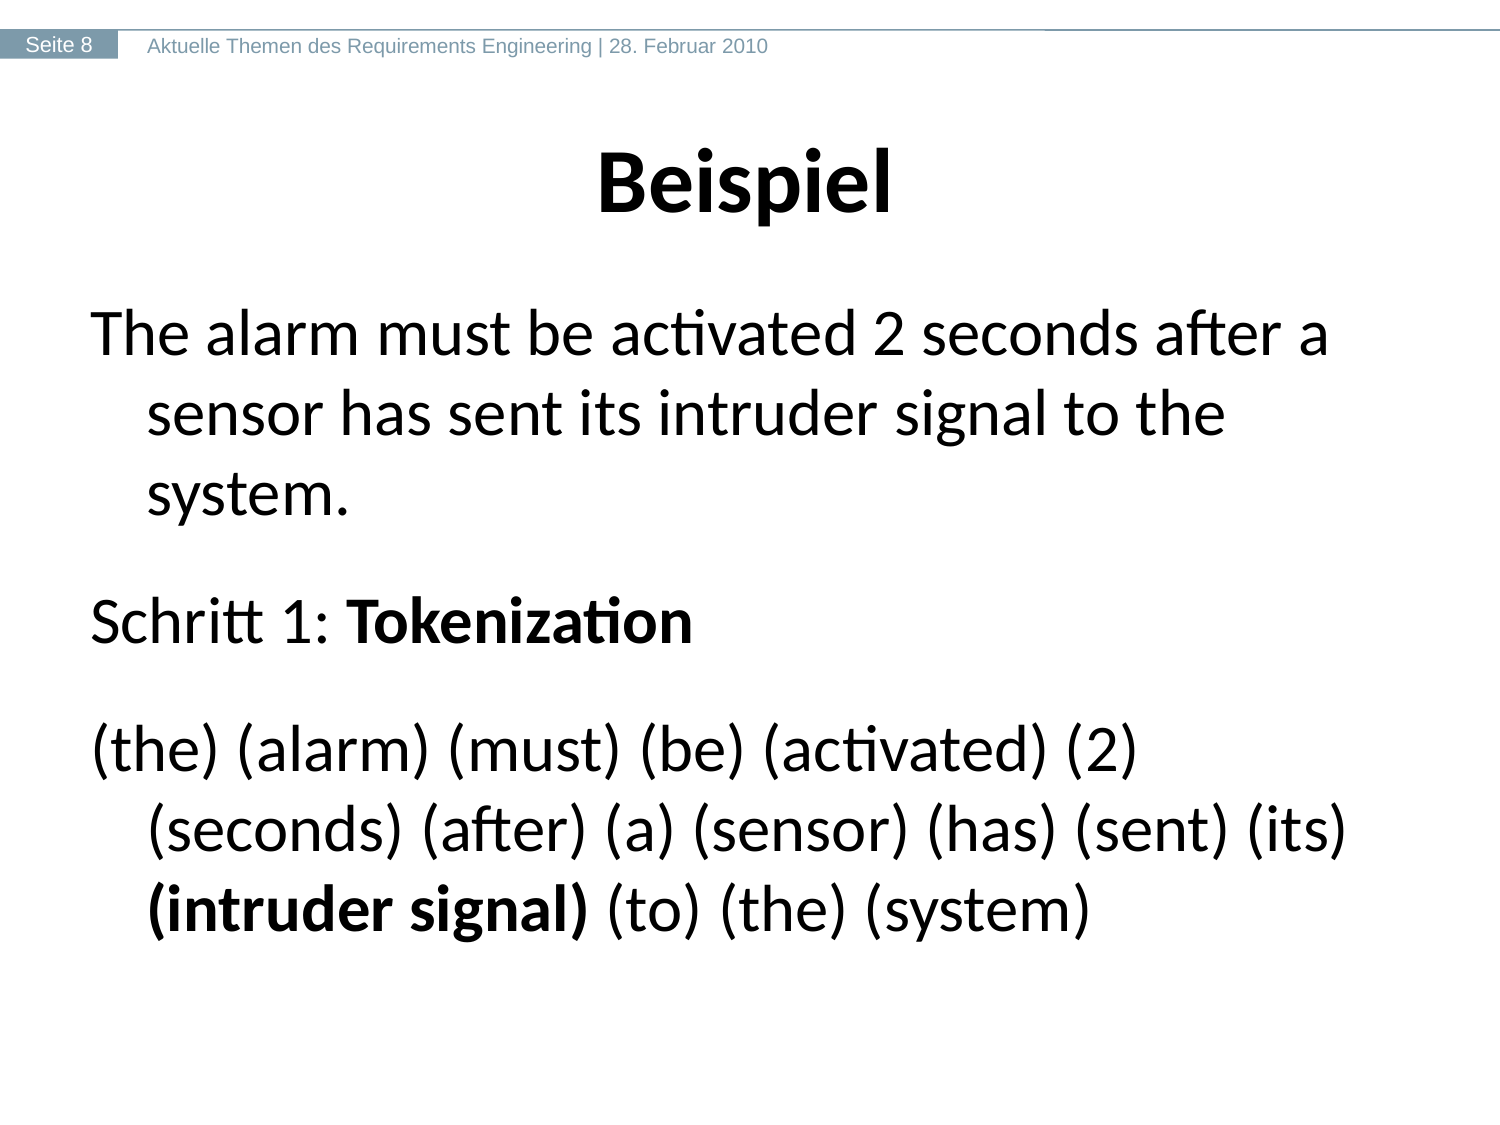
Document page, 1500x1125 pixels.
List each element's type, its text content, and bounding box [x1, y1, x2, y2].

title Beispiel [70, 81, 1421, 270]
list The alarm must be activated 2 seconds after a sensor has sent its intruder signal to the system. Schritt 1: Tokenization (the) (alarm) (must) (be) (activated) (2) (seconds) (after) (a) (sensor) (has) (sent) (its) (intruder signal) (to) (the) (system) [74, 280, 1426, 1006]
